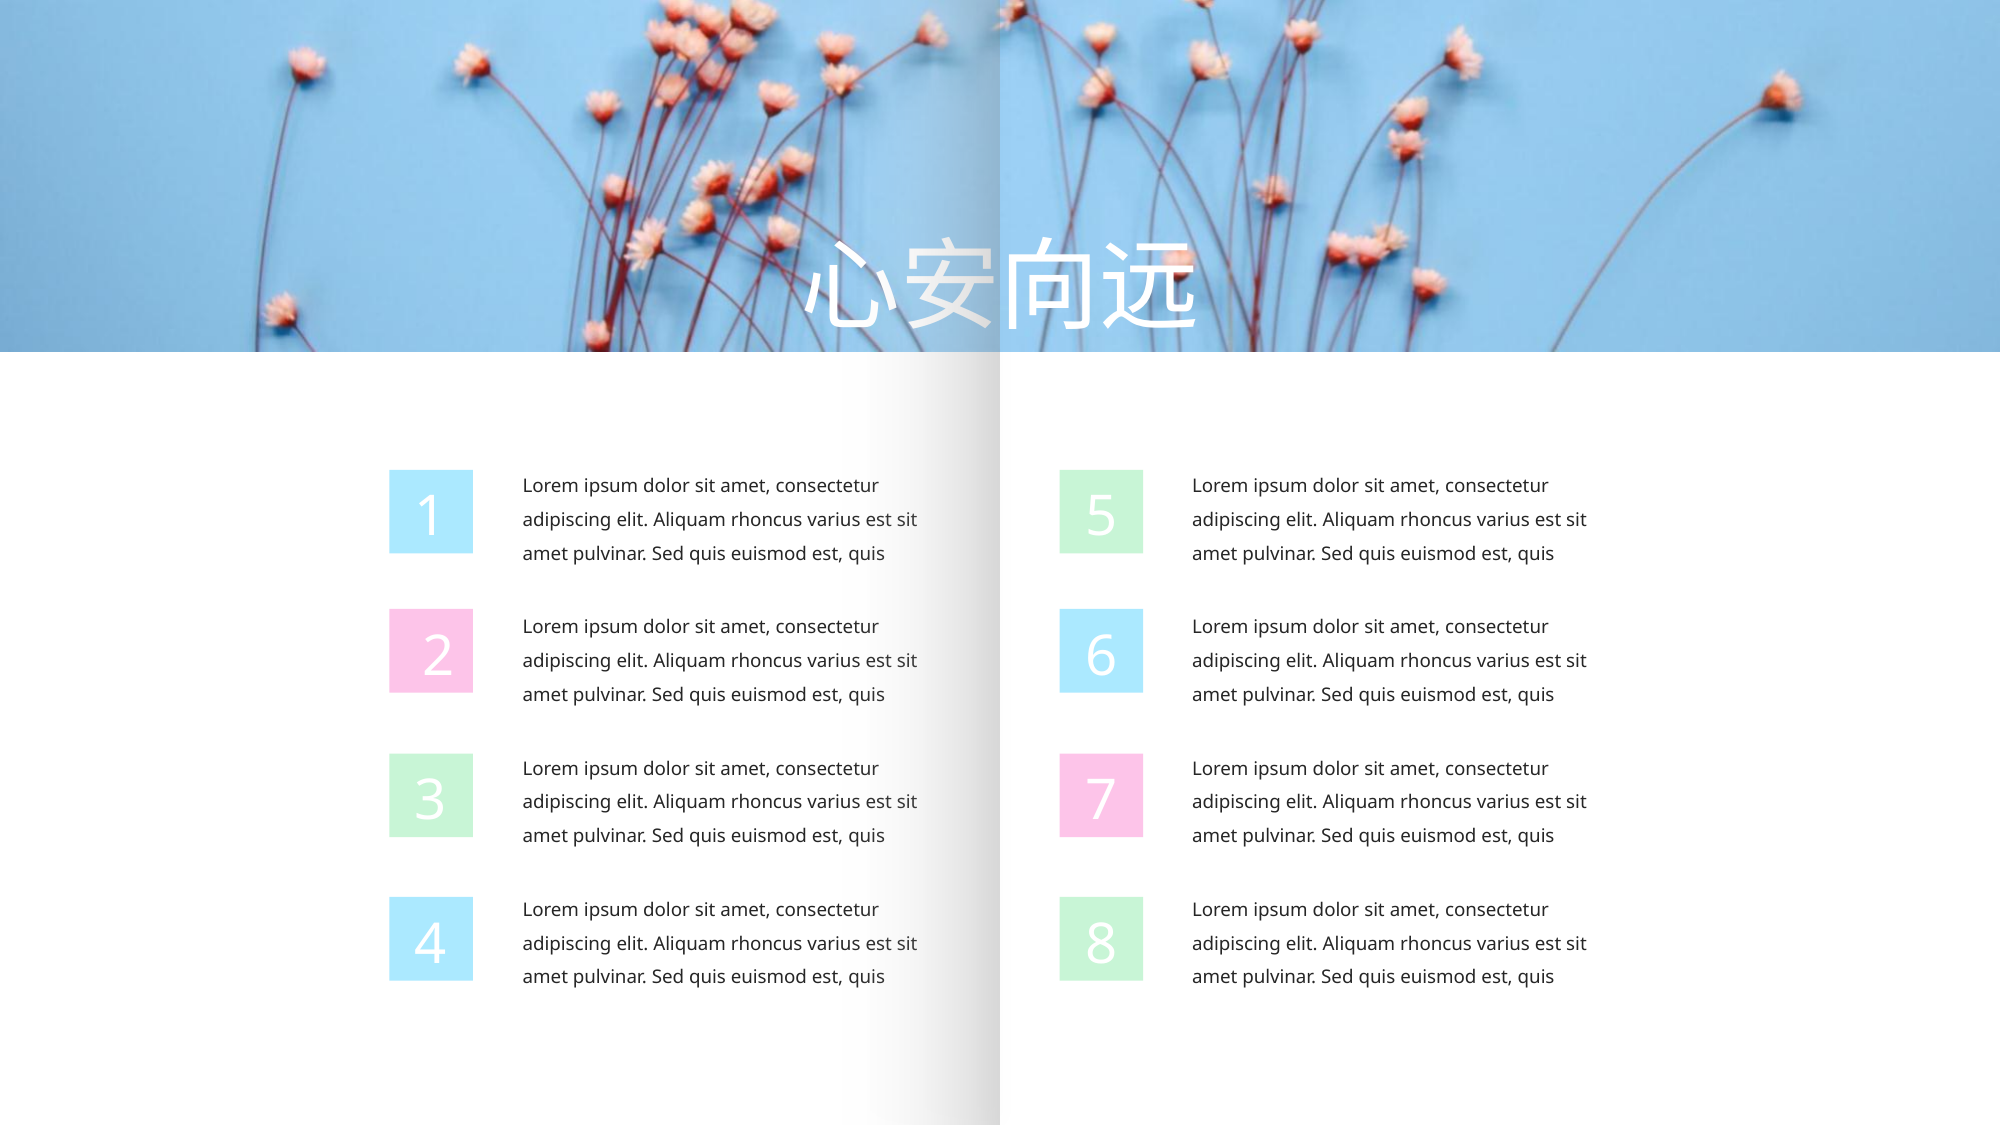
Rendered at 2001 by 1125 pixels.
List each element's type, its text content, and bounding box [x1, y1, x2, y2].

text_box [1059, 896, 1144, 982]
text_box [1059, 469, 1144, 554]
text_box 8 [1068, 899, 1135, 982]
text_box 7 [1068, 755, 1135, 839]
picture [0, 0, 2000, 352]
text_box [1059, 753, 1144, 838]
text_box [0, 352, 1000, 1125]
text_box 6 [1068, 611, 1135, 694]
text_box Lorem ipsum dolor sit amet, consectetur adipiscing elit. Aliquam rhoncus varius est sit amet pulvinar. Sed quis euismod est, quis [1177, 737, 1611, 854]
text_box [1059, 608, 1144, 694]
text_box 5 [1068, 472, 1135, 555]
text_box Lorem ipsum dolor sit amet, consectetur adipiscing elit. Aliquam rhoncus varius est sit amet pulvinar. Sed quis euismod est, quis [1177, 455, 1611, 572]
text_box Lorem ipsum dolor sit amet, consectetur adipiscing elit. Aliquam rhoncus varius est sit amet pulvinar. Sed quis euismod est, quis [1177, 596, 1611, 713]
text_box Lorem ipsum dolor sit amet, consectetur adipiscing elit. Aliquam rhoncus varius est sit amet pulvinar. Sed quis euismod est, quis [1177, 879, 1611, 996]
